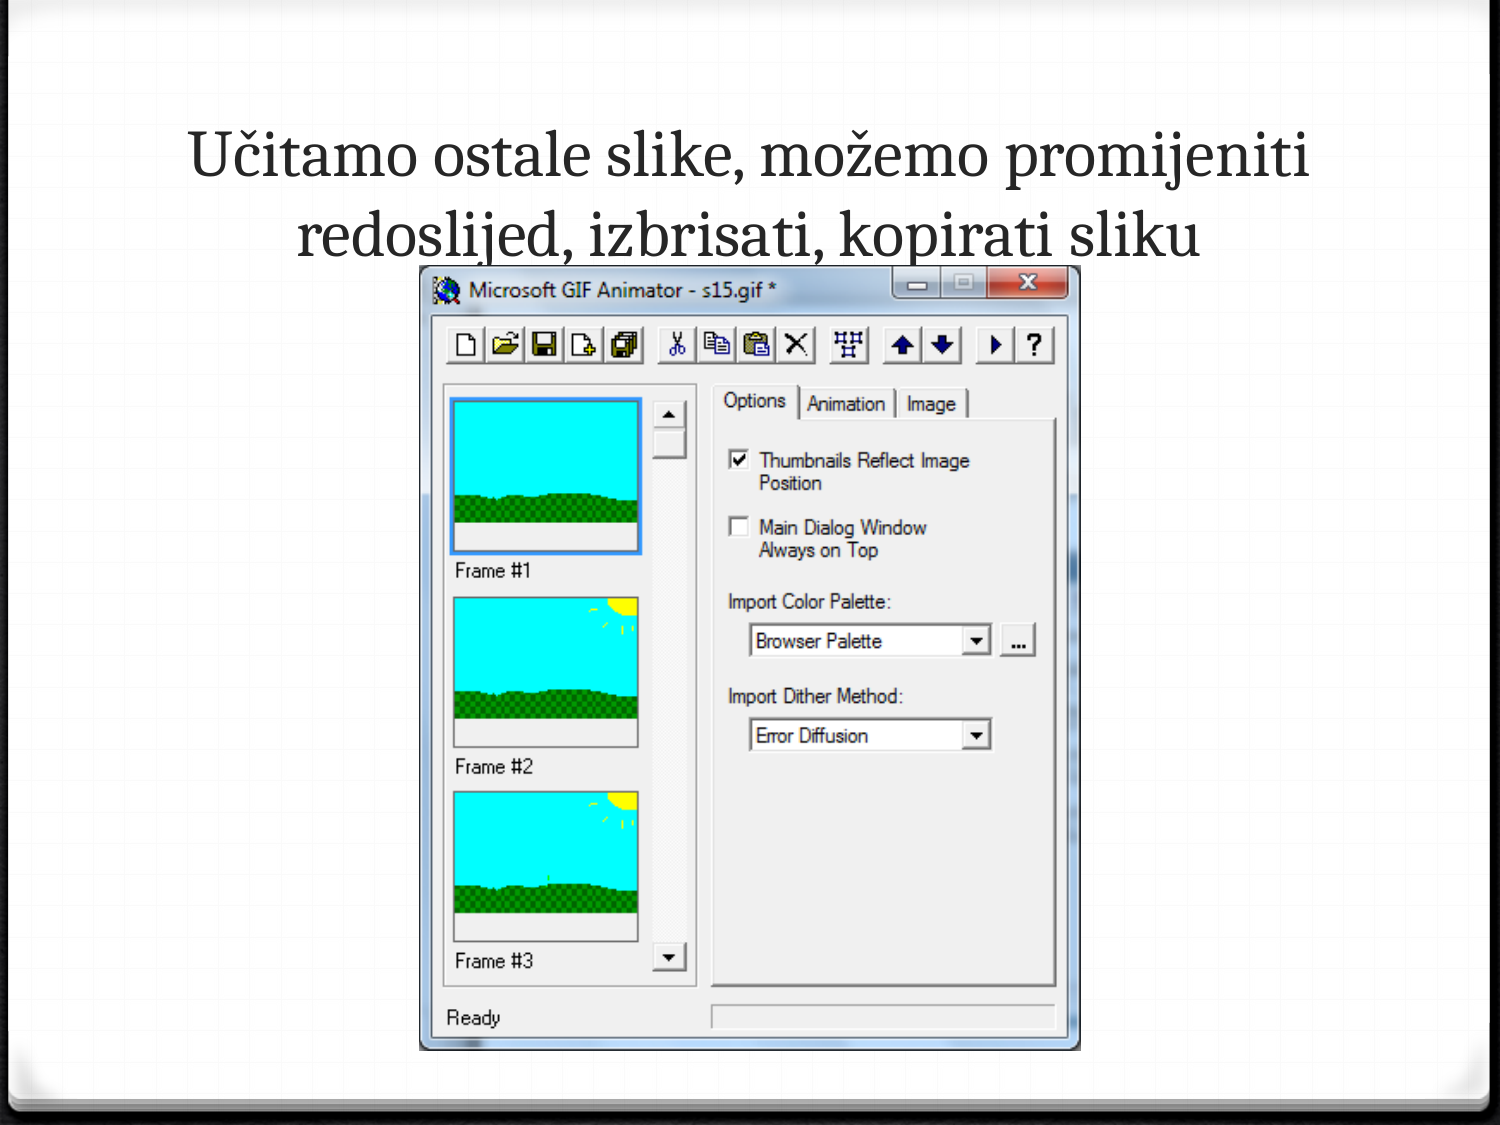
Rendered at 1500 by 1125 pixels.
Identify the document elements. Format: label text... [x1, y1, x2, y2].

title Učitamo ostale slike, možemo promijeniti redoslijed, izbrisati, kopirati sliku [90, 71, 1410, 309]
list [418, 265, 1081, 1052]
picture [0, 0, 1500, 1125]
